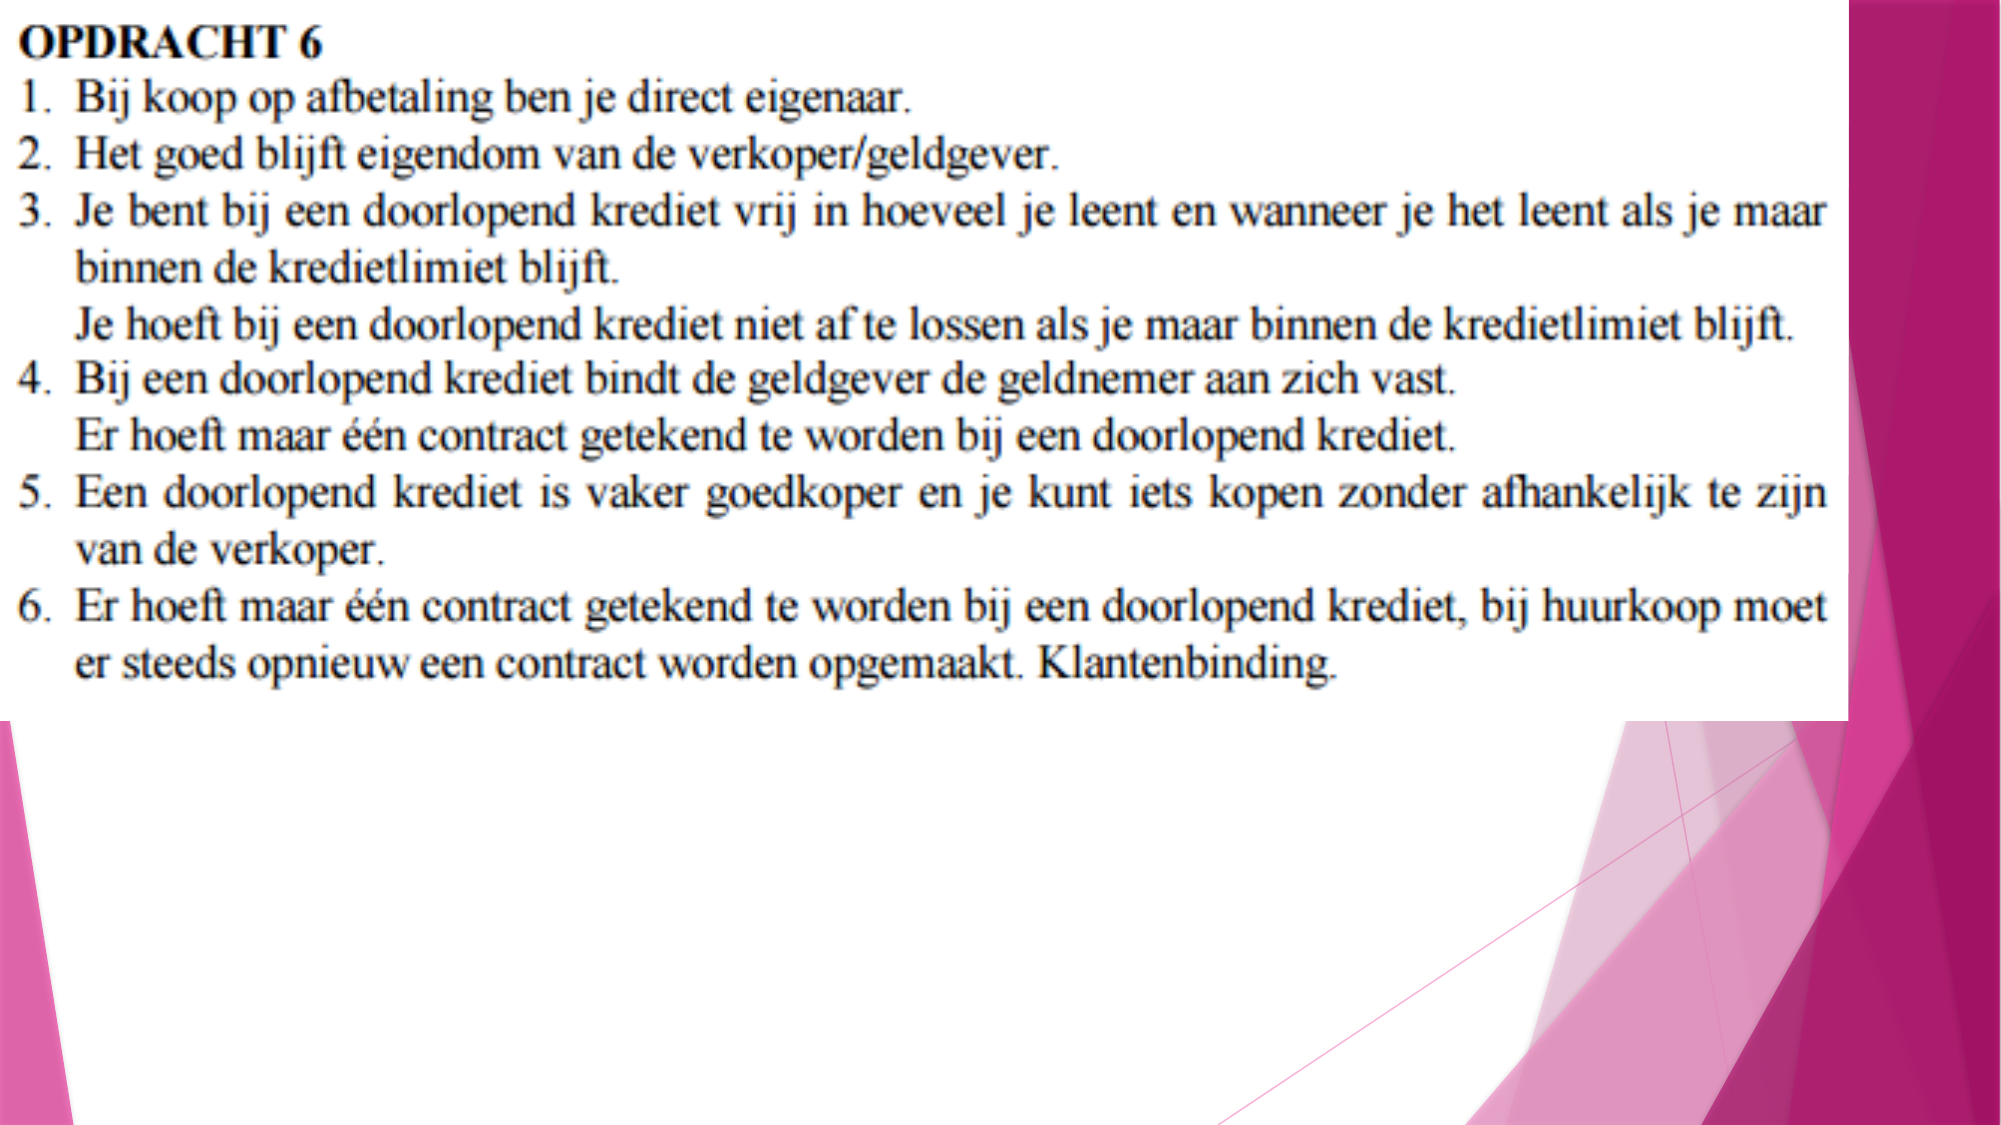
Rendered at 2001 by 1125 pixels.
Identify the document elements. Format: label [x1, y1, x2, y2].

picture [0, 0, 1849, 722]
